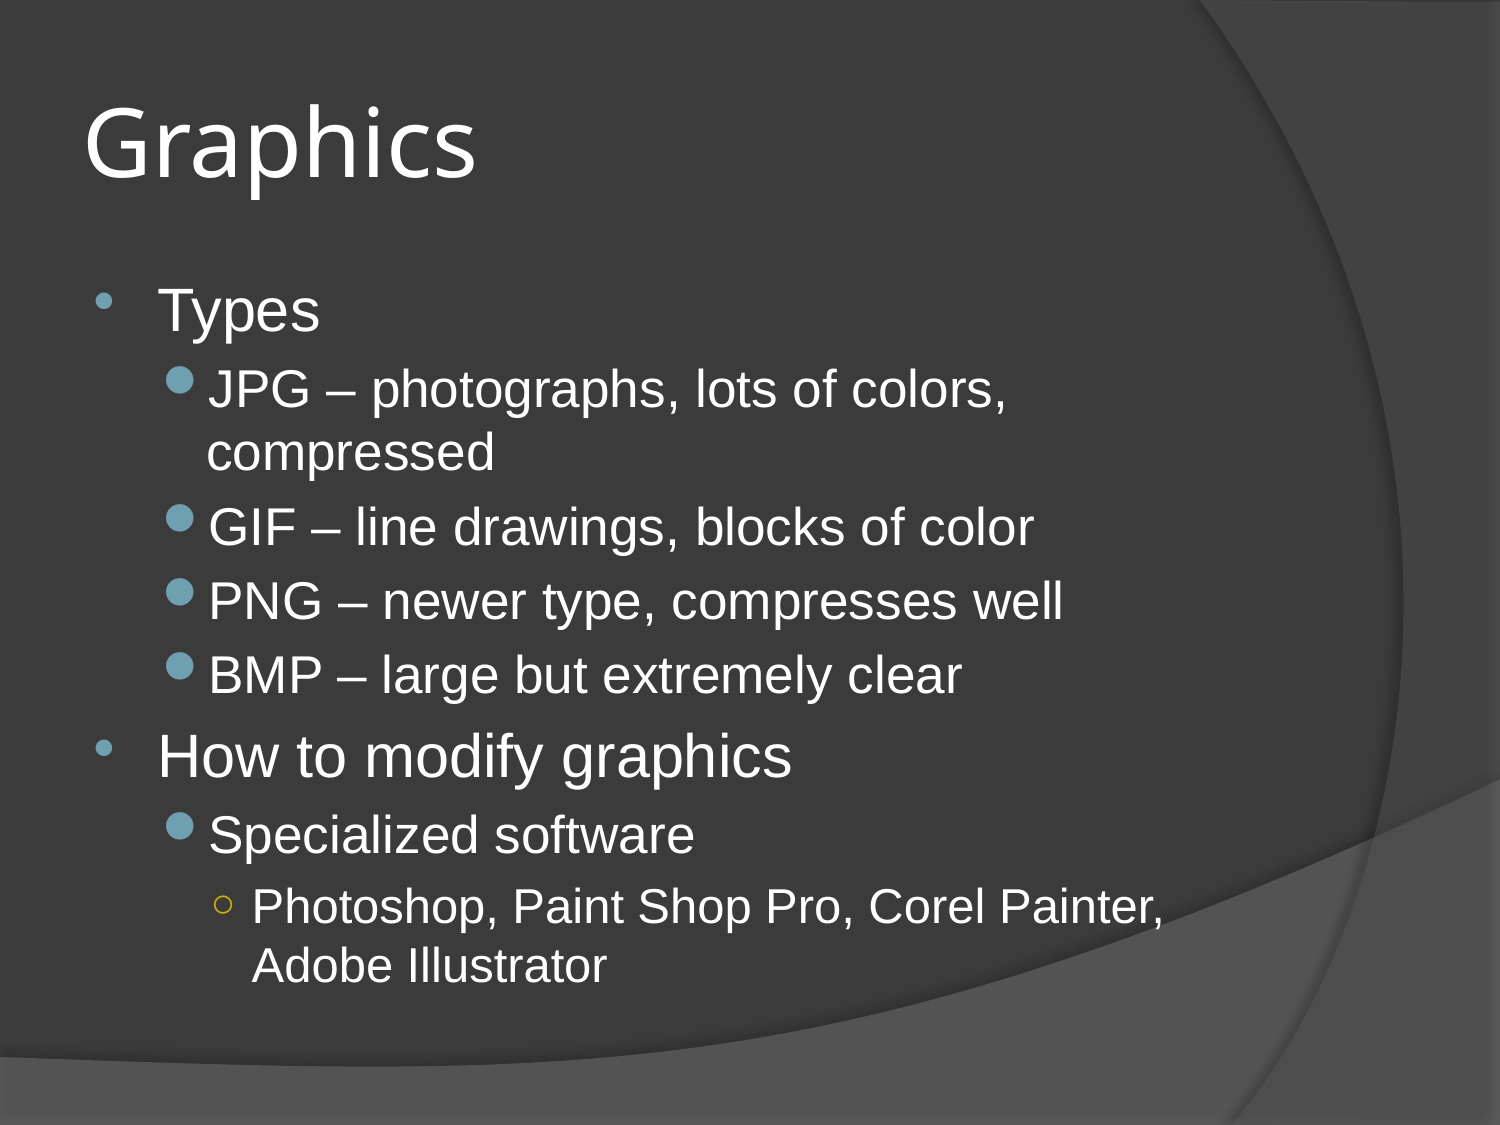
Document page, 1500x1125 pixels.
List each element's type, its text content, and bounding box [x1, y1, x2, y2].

title Graphics [75, 45, 1300, 233]
list Types JPG – photographs, lots of colors, compressed GIF – line drawings, blocks of color PNG – newer type, compresses well BMP – large but extremely clear How to modify graphics Specialized software Photoshop, Paint Shop Pro, Corel Painter, Adobe Illustrator [75, 262, 1300, 1005]
